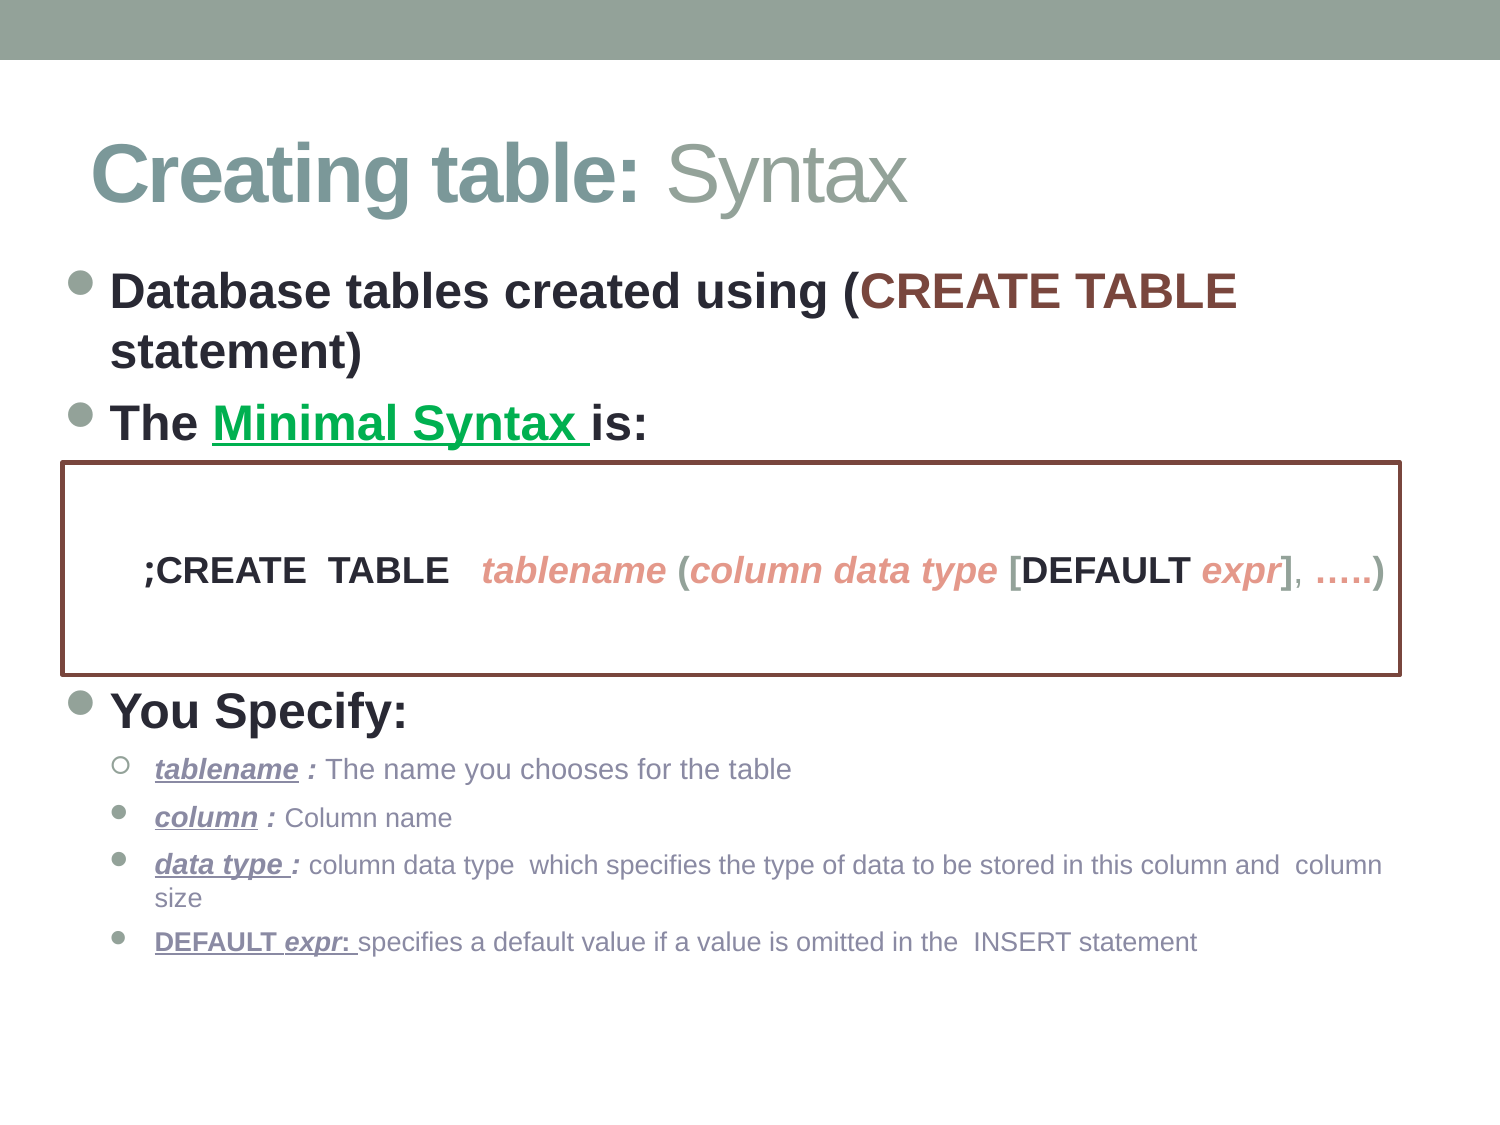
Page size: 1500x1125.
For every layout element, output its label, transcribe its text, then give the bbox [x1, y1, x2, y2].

title Creating table: Syntax [75, 87, 1425, 250]
list Database tables created using (CREATE TABLE statement) The Minimal Syntax is: You Specify: tablename : The name you chooses for the table column : Column name data type : column data type which specifies the type of data to be stored in this column and column size DEFAULT expr: specifies a default value if a value is omitted in the INSERT statement [49, 250, 1445, 1125]
text_box CREATE TABLE tablename (column data type [DEFAULT expr], …..); [60, 460, 1402, 677]
